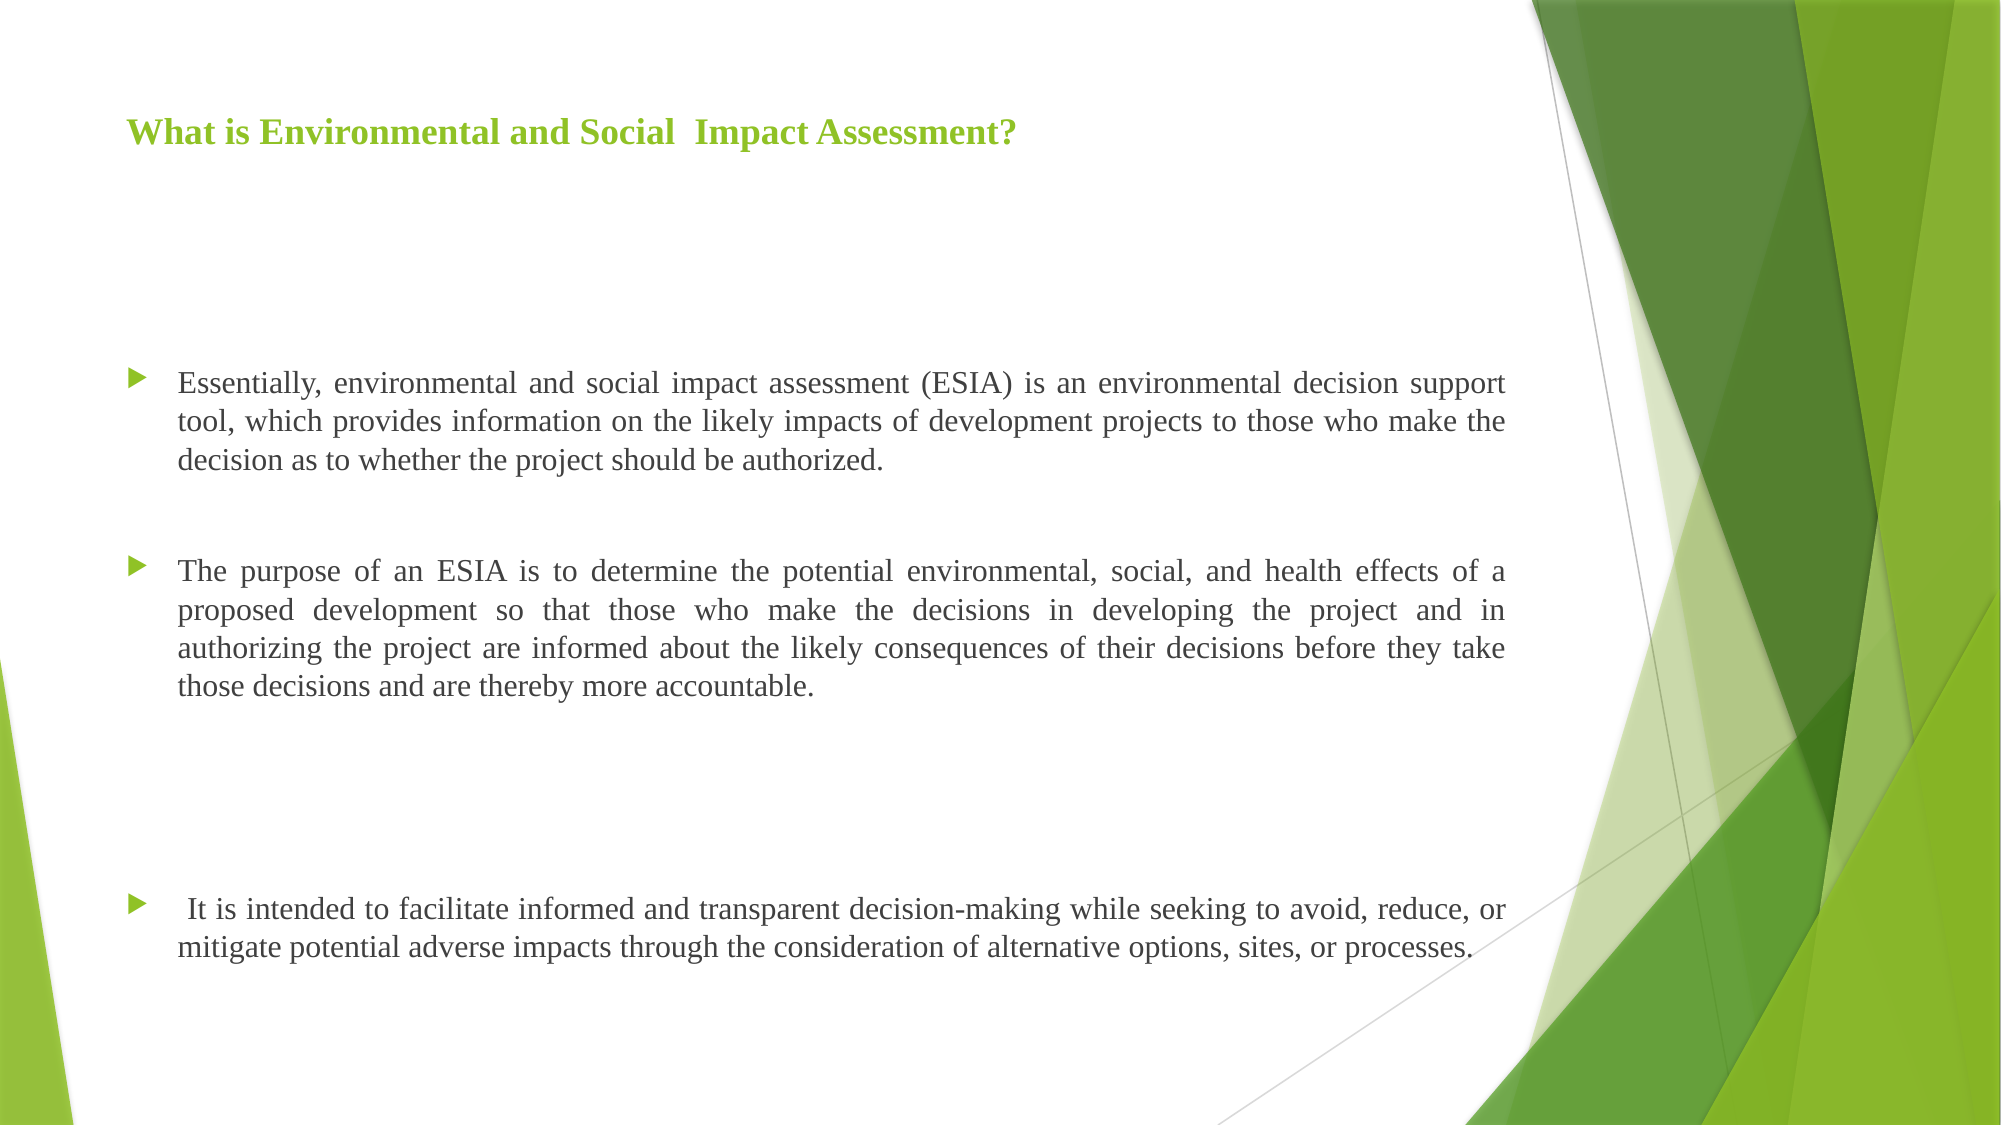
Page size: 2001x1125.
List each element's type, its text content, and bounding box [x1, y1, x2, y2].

list Essentially, environmental and social impact assessment (ESIA) is an environmental decision support tool, which provides information on the likely impacts of development projects to those who make the decision as to whether the project should be authorized. The purpose of an ESIA is to determine the potential environmental, social, and health effects of a proposed development so that those who make the decisions in developing the project and in authorizing the project are informed about the likely consequences of their decisions before they take those decisions and are thereby more accountable. It is intended to facilitate informed and transparent decision-making while seeking to avoid, reduce, or mitigate potential adverse impacts through the consideration of alternative options, sites, or processes. [111, 354, 1522, 992]
title What is Environmental and Social Impact Assessment? [111, 99, 1522, 317]
